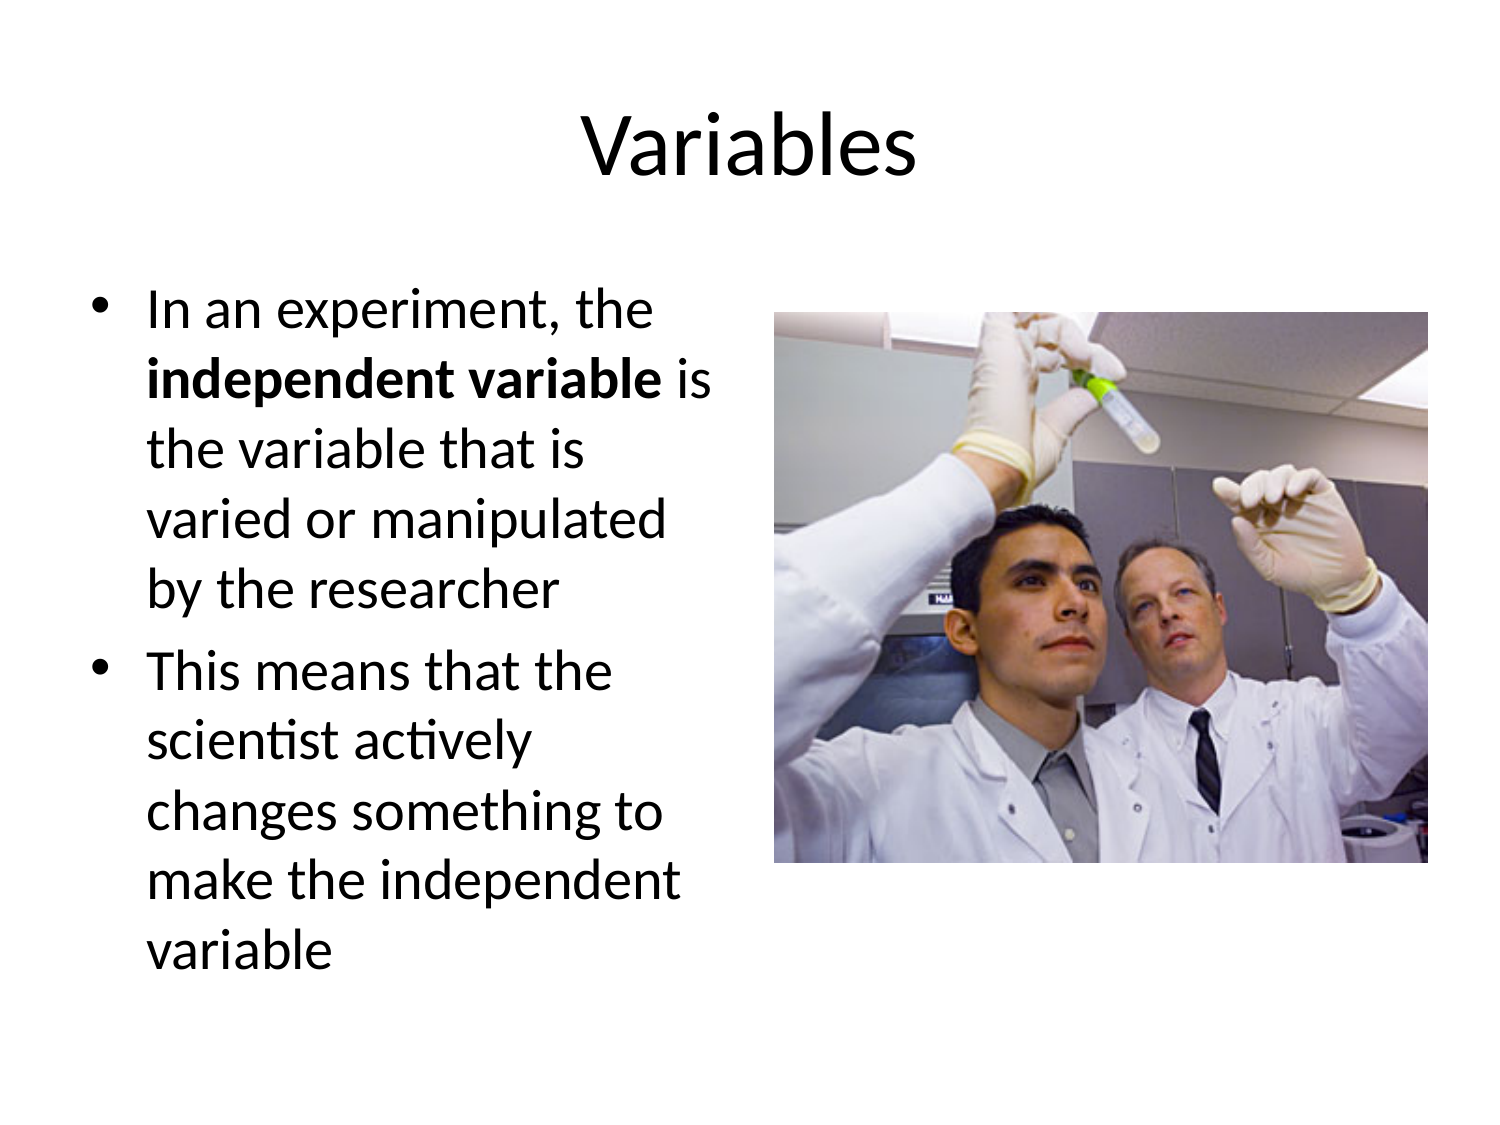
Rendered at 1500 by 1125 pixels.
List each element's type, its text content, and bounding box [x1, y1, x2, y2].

picture [774, 312, 1428, 863]
list In an experiment, the independent variable is the variable that is varied or manipulated by the researcher This means that the scientist actively changes something to make the independent variable [75, 262, 738, 1005]
title Variables [75, 45, 1425, 233]
